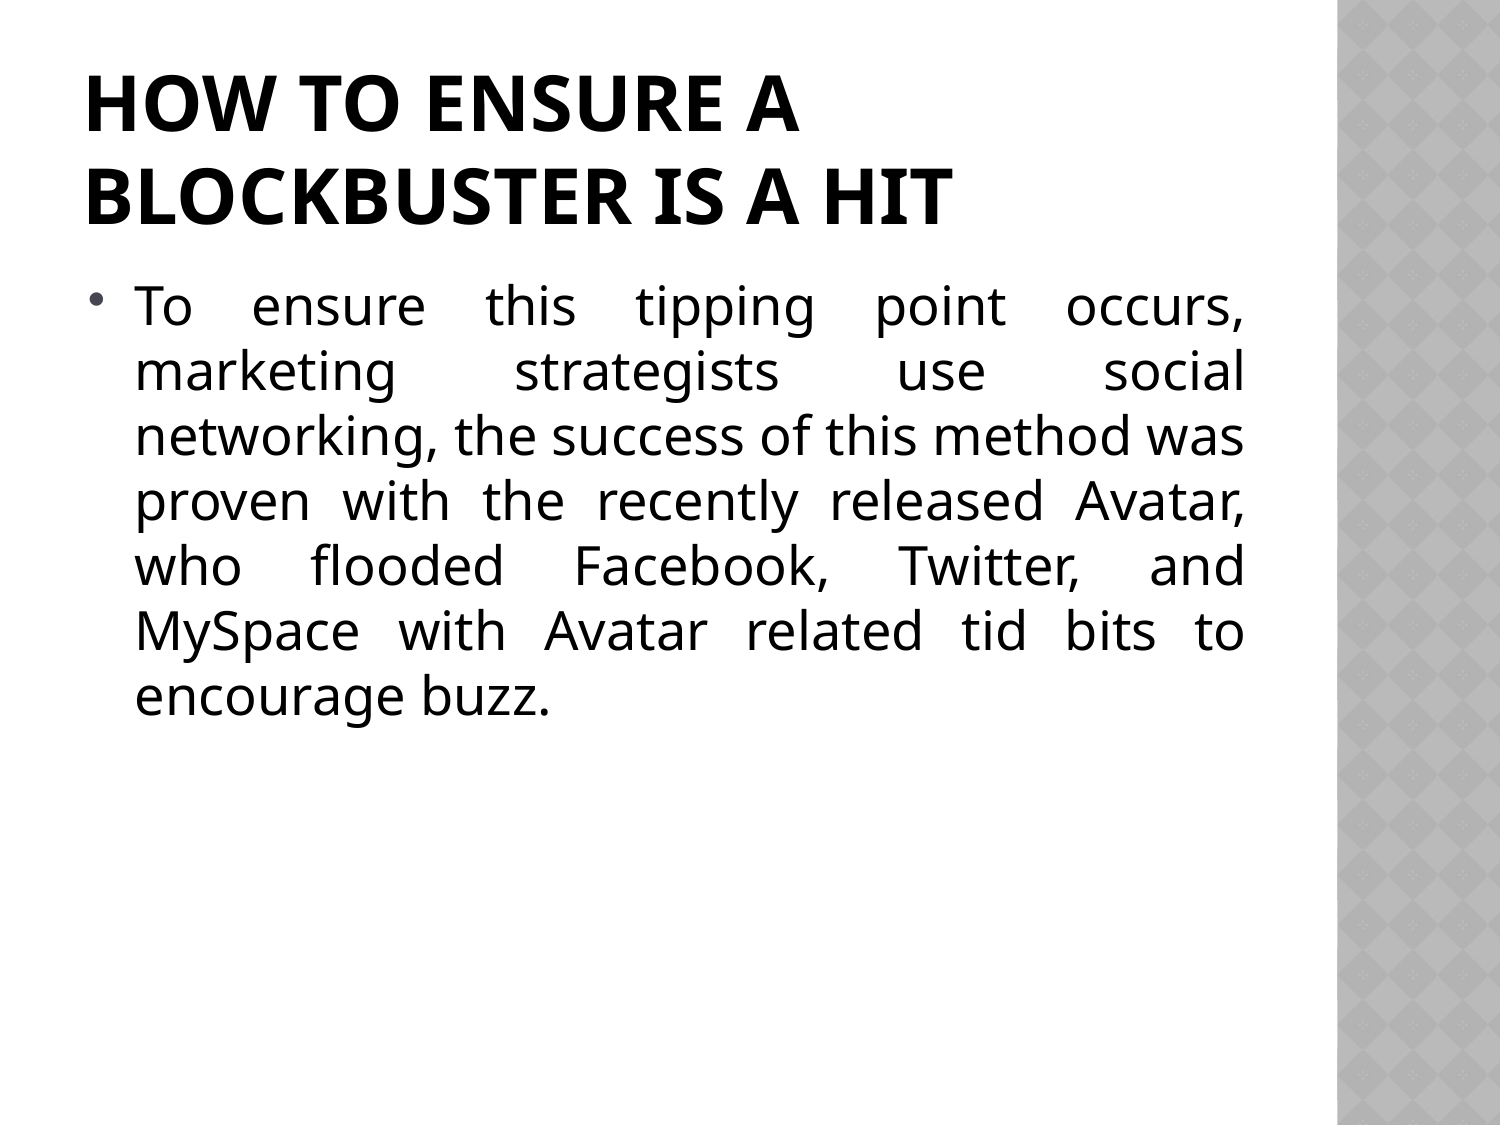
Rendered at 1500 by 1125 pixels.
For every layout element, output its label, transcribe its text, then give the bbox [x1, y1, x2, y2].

list To ensure this tipping point occurs, marketing strategists use social networking, the success of this method was proven with the recently released Avatar, who flooded Facebook, Twitter, and MySpace with Avatar related tid bits to encourage buzz. [75, 264, 1263, 1059]
title How to ensure a blockbuster is a hit [75, 52, 1263, 240]
